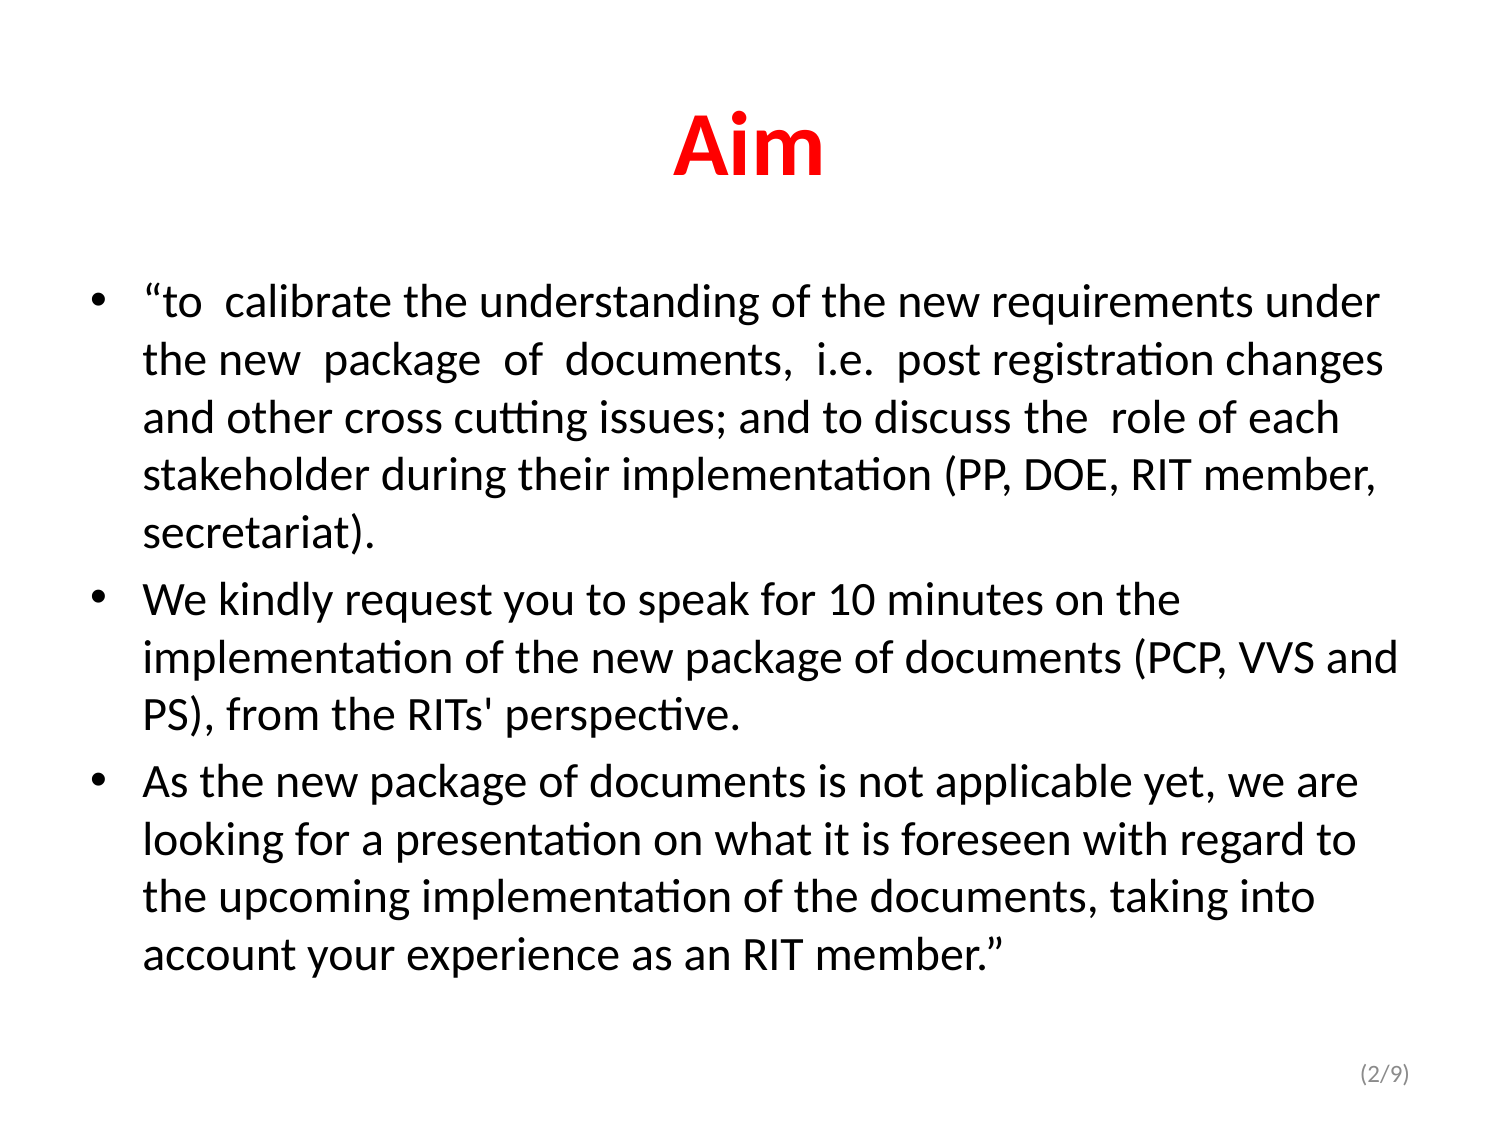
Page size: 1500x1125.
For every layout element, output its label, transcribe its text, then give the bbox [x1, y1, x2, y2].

title Aim [74, 44, 1426, 233]
list “to calibrate the understanding of the new requirements under the new package of documents, i.e. post registration changes and other cross cutting issues; and to discuss the role of each stakeholder during their implementation (PP, DOE, RIT member, secretariat). We kindly request you to speak for 10 minutes on the implementation of the new package of documents (PCP, VVS and PS), from the RITs' perspective. As the new package of documents is not applicable yet, we are looking for a presentation on what it is foreseen with regard to the upcoming implementation of the documents, taking into account your experience as an RIT member.” [74, 262, 1426, 1006]
slide_number (2/9) [1074, 1042, 1425, 1103]
